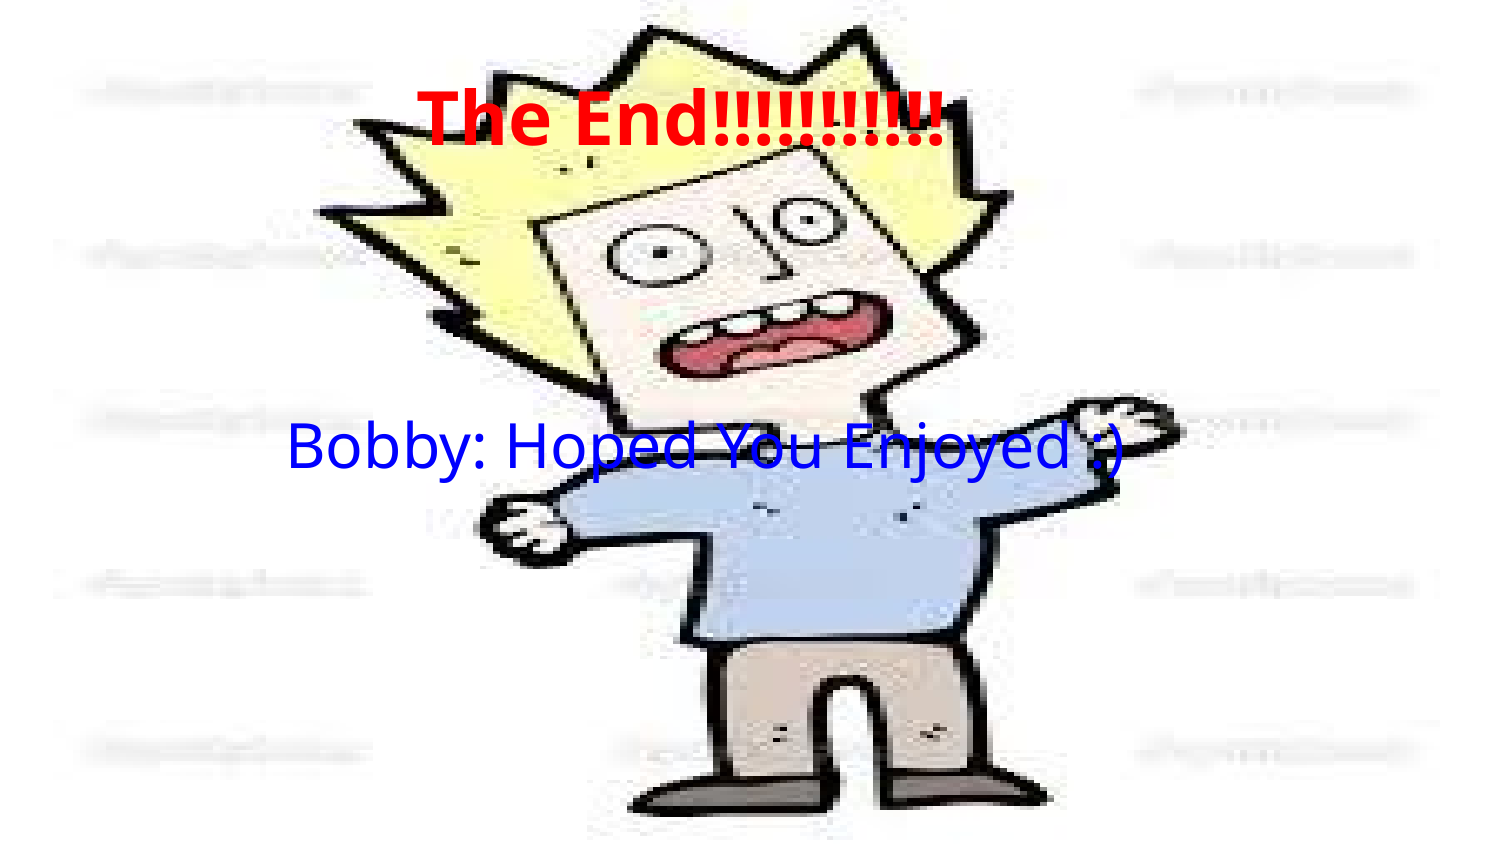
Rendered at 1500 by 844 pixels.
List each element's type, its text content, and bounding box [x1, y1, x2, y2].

title The End!!!!!!!!!!! [401, 35, 969, 176]
list Bobby: Hoped You Enjoyed :) [222, 391, 1220, 522]
picture [0, 0, 1500, 844]
